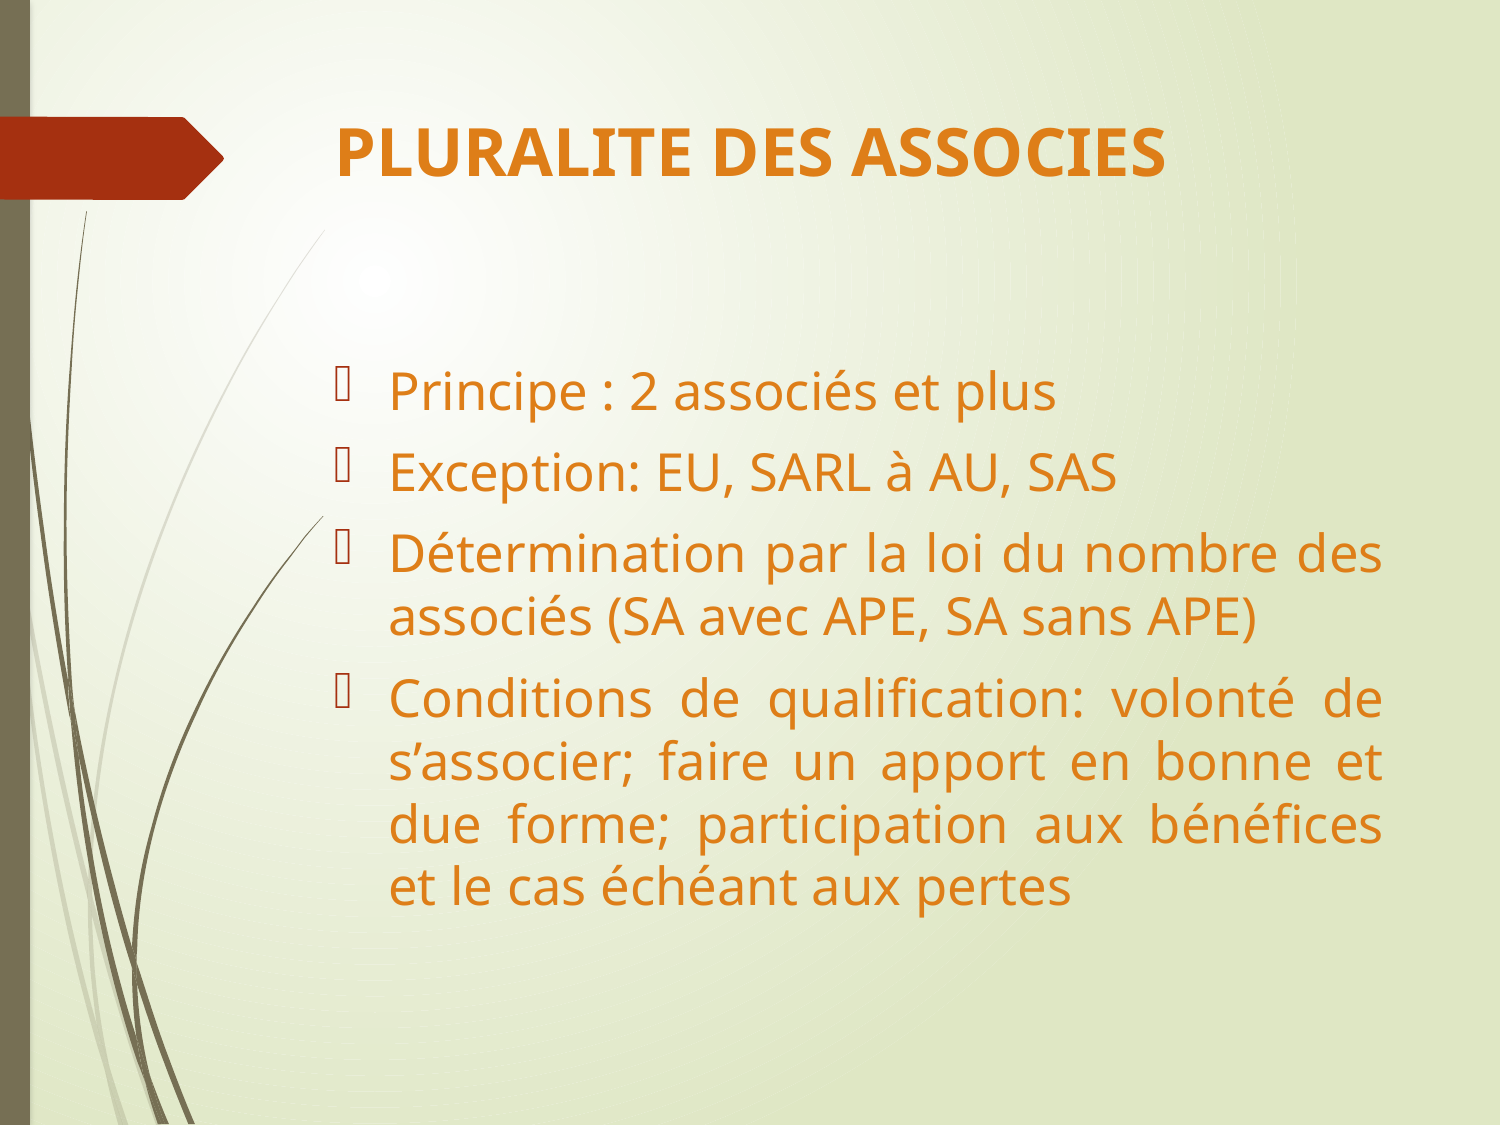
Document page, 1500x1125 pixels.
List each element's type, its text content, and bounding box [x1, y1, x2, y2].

title PLURALITE DES ASSOCIES [319, 102, 1400, 313]
list Principe : 2 associés et plus Exception: EU, SARL à AU, SAS Détermination par la loi du nombre des associés (SA avec APE, SA sans APE) Conditions de qualification: volonté de s’associer; faire un apport en bonne et due forme; participation aux bénéfices et le cas échéant aux pertes [318, 350, 1400, 970]
